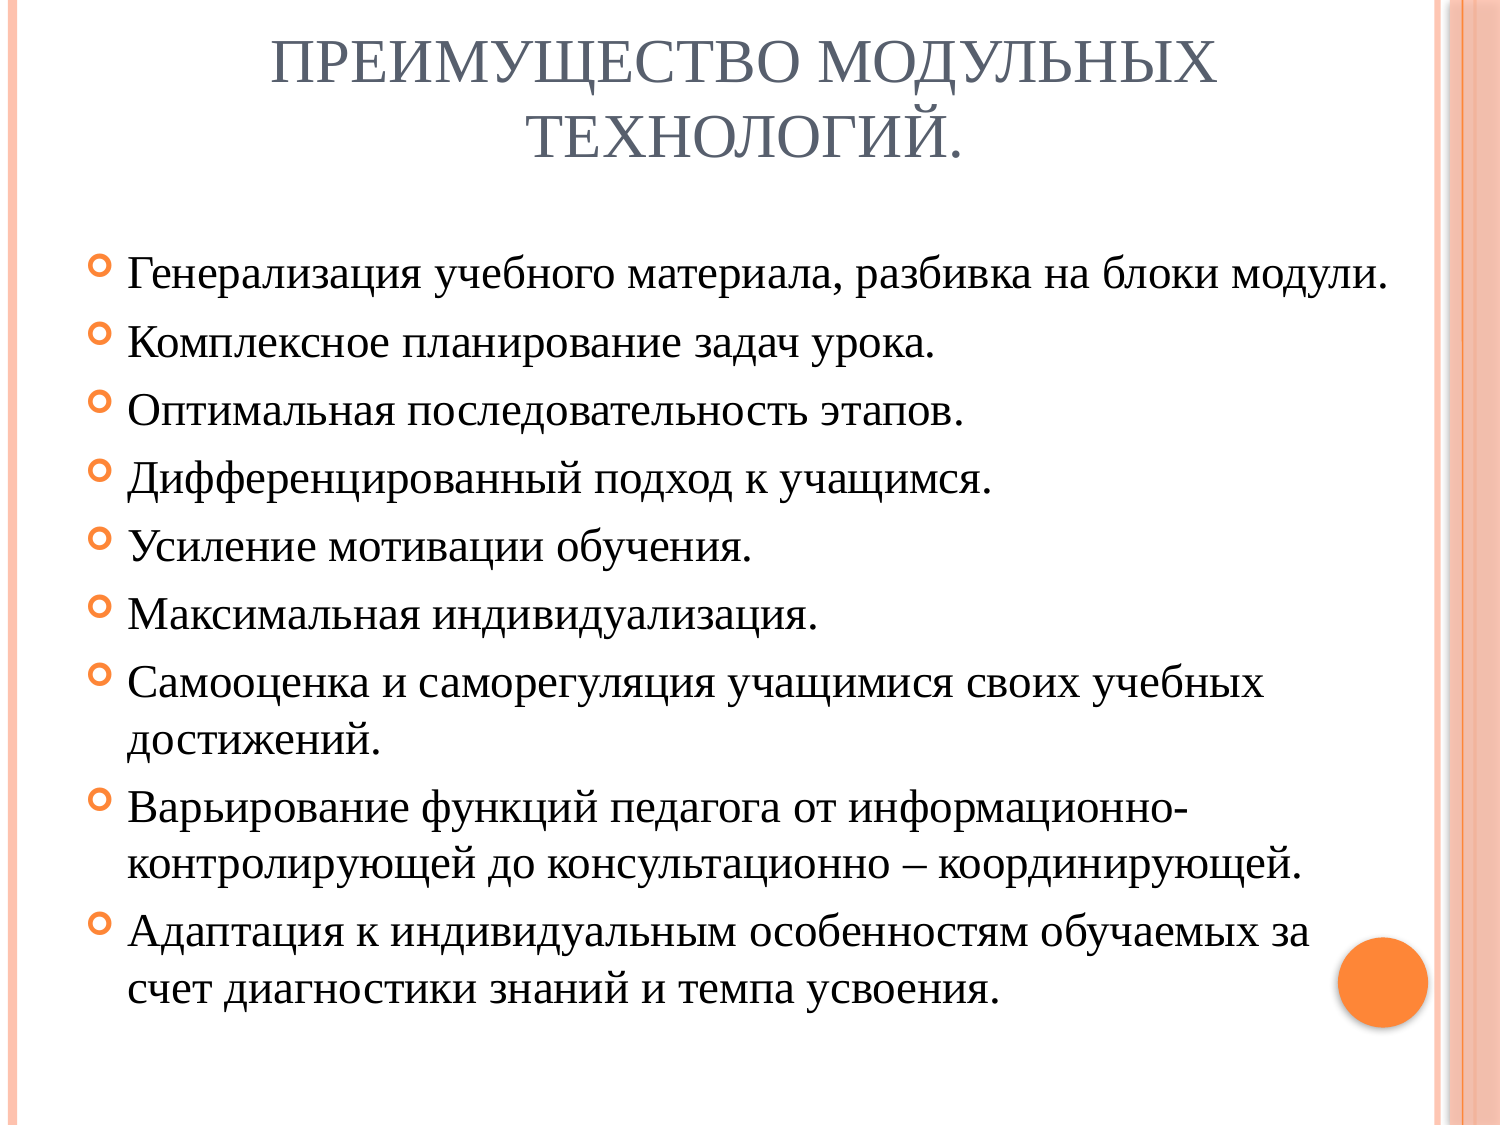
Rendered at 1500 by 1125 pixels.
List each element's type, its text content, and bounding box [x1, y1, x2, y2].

title Преимущество модульных технологий. [70, 0, 1421, 178]
list Генерализация учебного материала, разбивка на блоки модули. Комплексное планирование задач урока. Оптимальная последовательность этапов. Дифференцированный подход к учащимся. Усиление мотивации обучения. Максимальная индивидуализация. Самооценка и саморегуляция учащимися своих учебных достижений. Варьирование функций педагога от информационно- контролирующей до консультационно – координирующей. Адаптация к индивидуальным особенностям обучаемых за счет диагностики знаний и темпа усвоения. [70, 234, 1421, 1067]
